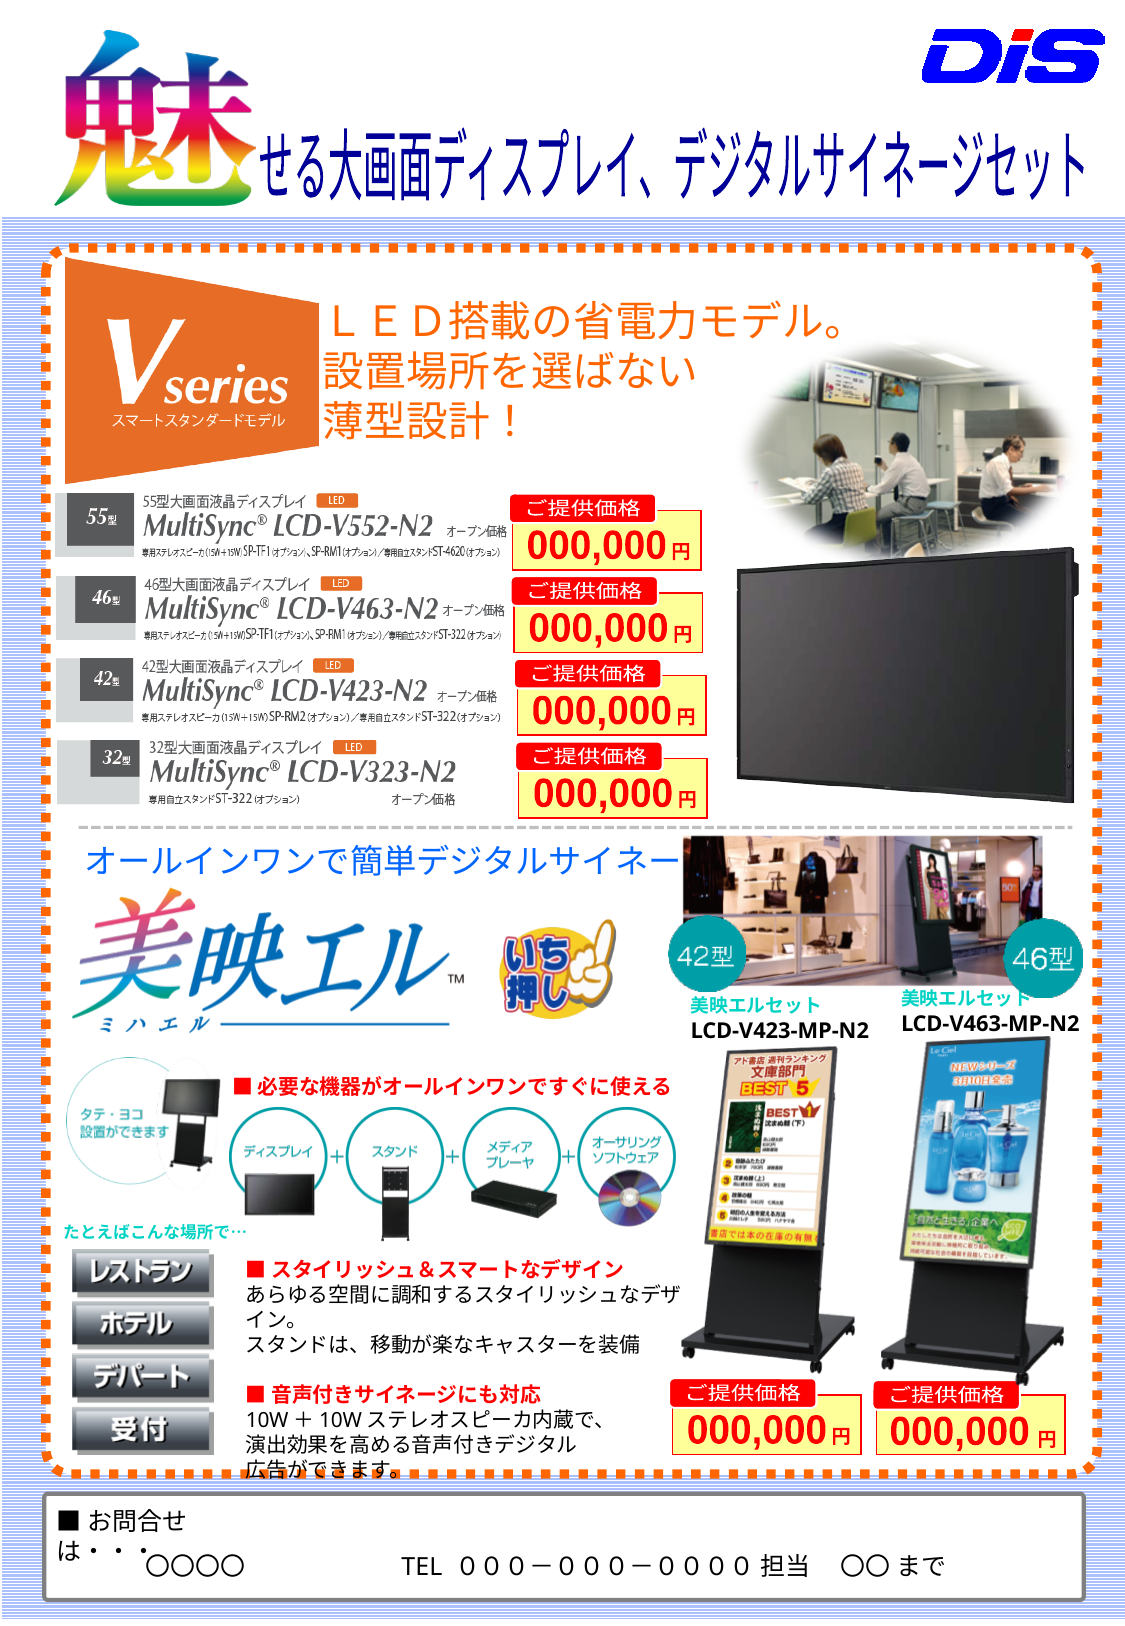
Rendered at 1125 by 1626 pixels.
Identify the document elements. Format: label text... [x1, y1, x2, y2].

text_box 美映エルセット LCD-V423-MP-N2 [675, 999, 888, 1050]
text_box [872, 1379, 1066, 1455]
picture [65, 257, 319, 485]
text_box [44, 1493, 1084, 1600]
text_box ■お問合せは・・・ [56, 1505, 269, 1543]
picture [57, 740, 456, 807]
picture [55, 493, 507, 562]
picture [54, 30, 256, 207]
picture [498, 918, 618, 1021]
picture [229, 1107, 677, 1243]
text_box 〇〇〇〇 TEL ０００－０００－００００ 担当 〇〇 まで [56, 1543, 1073, 1588]
picture [668, 829, 1083, 999]
picture [730, 332, 1084, 804]
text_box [513, 658, 707, 736]
picture [56, 658, 505, 727]
picture [680, 1046, 856, 1374]
picture [65, 883, 470, 1040]
picture [881, 1036, 1064, 1387]
text_box たとえばこんな場所で… [48, 1214, 228, 1249]
text_box [1, 215, 1125, 1619]
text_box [668, 1377, 862, 1455]
text_box 美映エルセット LCD-V463-MP-N2 [888, 979, 1098, 1043]
picture [56, 575, 505, 644]
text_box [921, 28, 1106, 84]
text_box [45, 247, 1098, 1475]
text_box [508, 493, 702, 571]
picture [72, 1249, 214, 1455]
text_box ＬＥＤ搭載の省電力モデル。 設置場所を選ばない 薄型設計！ [323, 287, 881, 453]
text_box ■必要な機器がオールインワンですぐに使える [231, 1065, 675, 1106]
picture [66, 1057, 225, 1191]
text_box ■スタイリッシュ＆スマートなデザイン あらゆる空間に調和するスタイリッシュなデザイン。 スタンドは、移動が楽なキャスターを装備 ■音声付きサイネージにも対応 10W＋10Wステレオスピーカ内蔵で、 演出効果を高める音声付きデジタル 広告ができます。 [231, 1250, 709, 1514]
text_box オールインワンで簡単デジタルサイネージ！ [69, 833, 650, 884]
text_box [510, 575, 703, 653]
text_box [514, 741, 708, 819]
